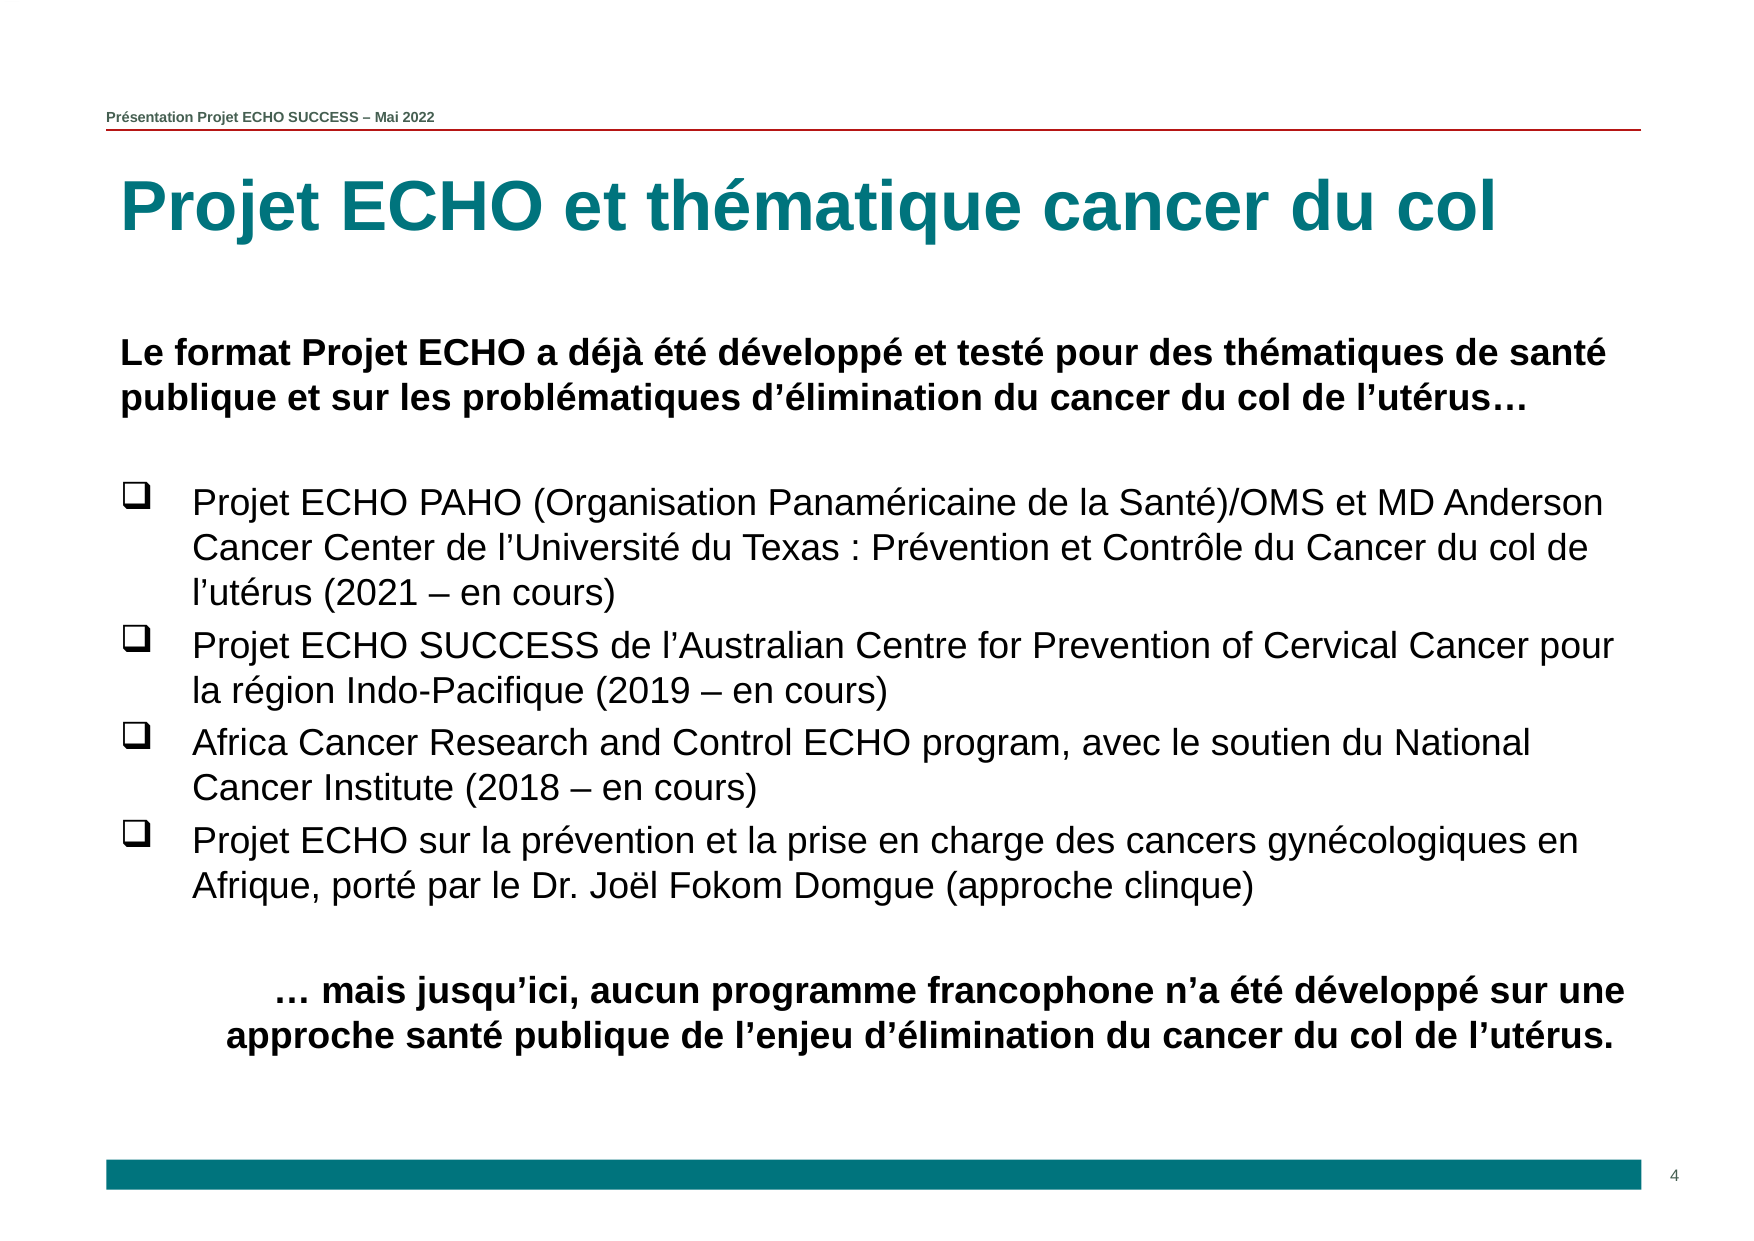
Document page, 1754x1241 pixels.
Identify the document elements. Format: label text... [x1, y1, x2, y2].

title Projet ECHO et thématique cancer du col [105, 83, 1642, 320]
list Le format Projet ECHO a déjà été développé et testé pour des thématiques de santé publique et sur les problématiques d’élimination du cancer du col de l’utérus… Projet ECHO PAHO (Organisation Panaméricaine de la Santé)/OMS et MD Anderson Cancer Center de l’Université du Texas : Prévention et Contrôle du Cancer du col de l’utérus (2021 – en cours) Projet ECHO SUCCESS de l’Australian Centre for Prevention of Cervical Cancer pour la région Indo-Pacifique (2019 – en cours) Africa Cancer Research and Control ECHO program, avec le soutien du National Cancer Institute (2018 – en cours) Projet ECHO sur la prévention et la prise en charge des cancers gynécologiques en Afrique, porté par le Dr. Joël Fokom Domgue (approche clinque) … mais jusqu’ici, aucun programme francophone n’a été développé sur une approche santé publique de l’enjeu d’élimination du cancer du col de l’utérus. [105, 320, 1642, 1116]
